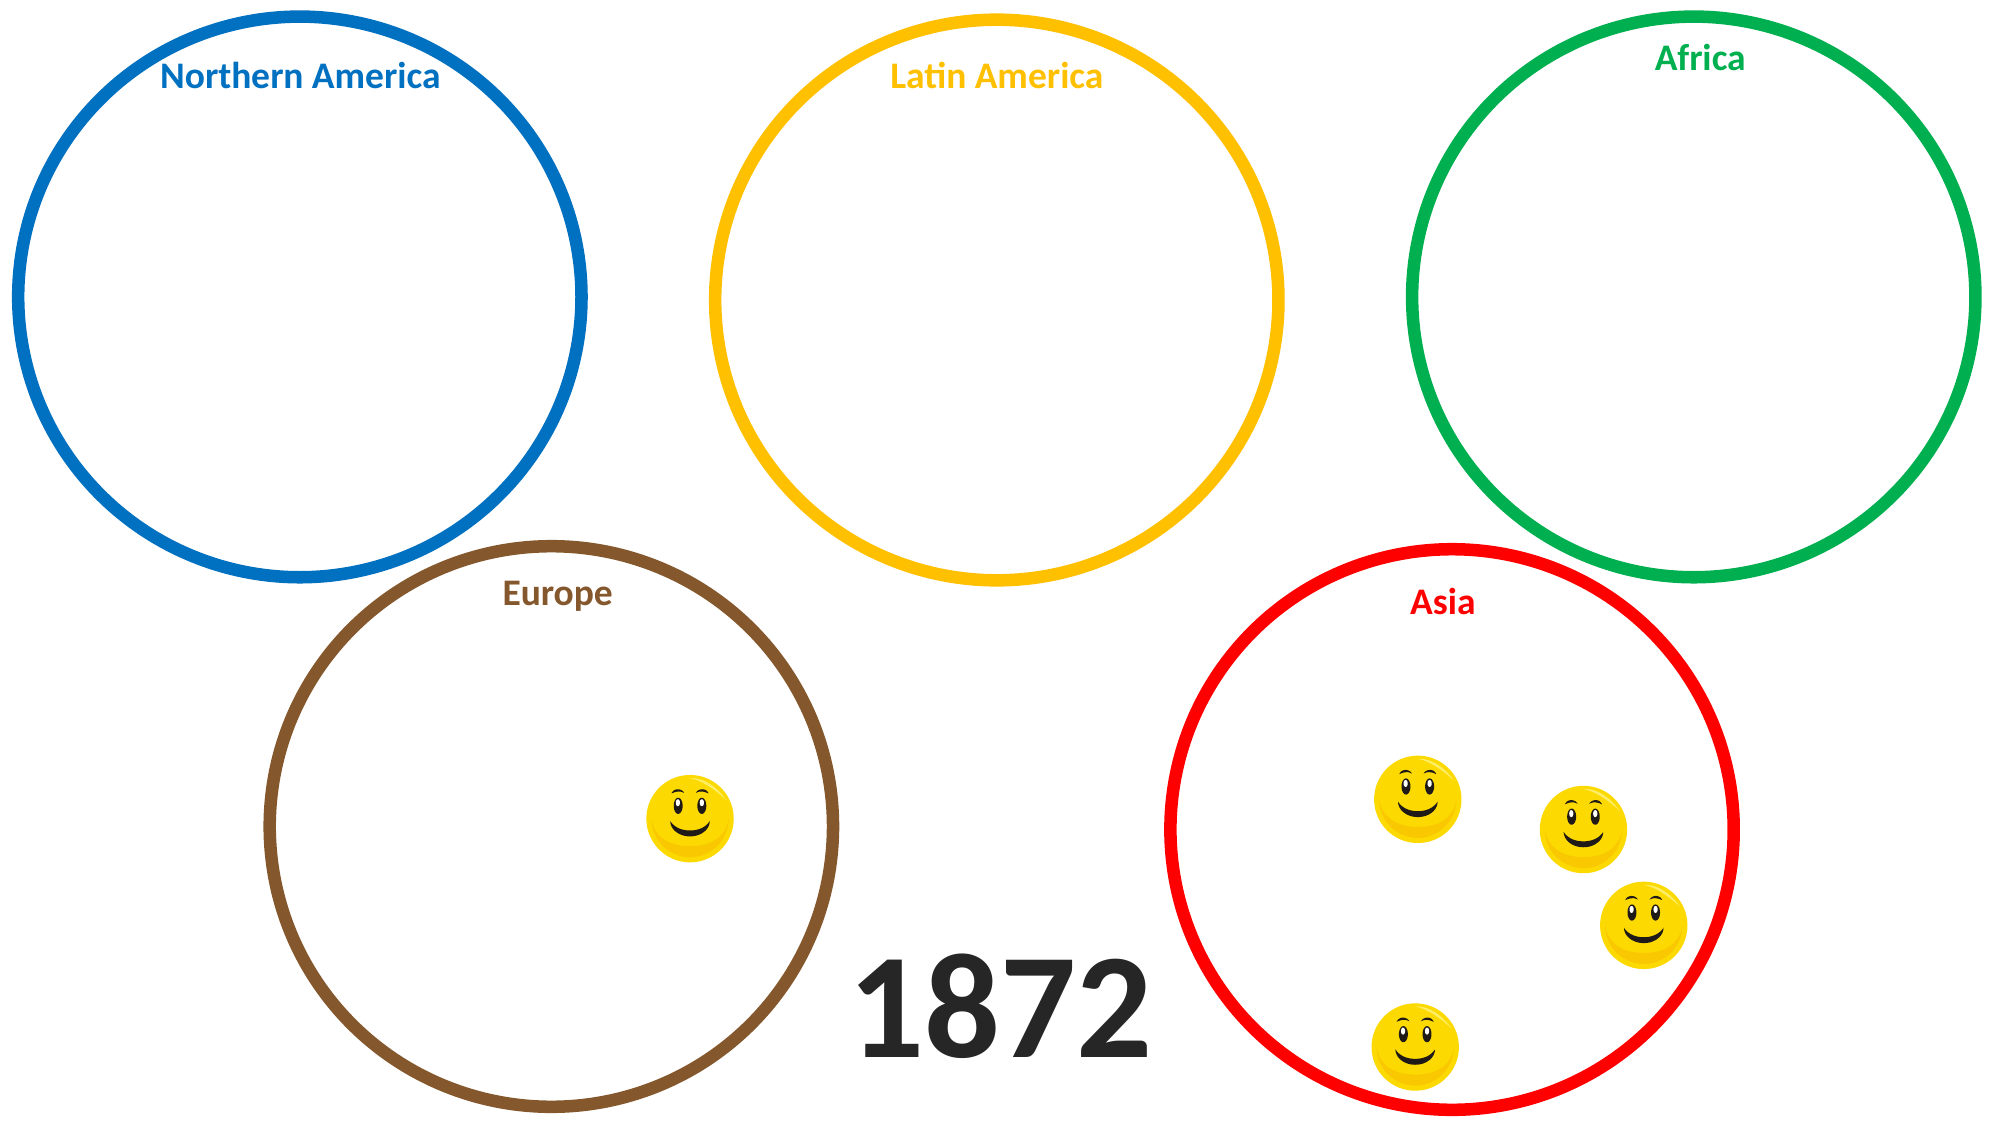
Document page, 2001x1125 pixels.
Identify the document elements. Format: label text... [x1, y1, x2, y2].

picture [646, 774, 734, 863]
picture [1371, 1003, 1459, 1091]
text_box Northern America [145, 43, 497, 104]
text_box 1872 [820, 900, 1181, 1095]
text_box [1169, 548, 1735, 1111]
text_box [17, 61, 583, 579]
text_box Africa [1640, 25, 1788, 86]
text_box Latin America [875, 43, 1122, 104]
picture [1374, 755, 1462, 843]
text_box [178, 15, 422, 43]
picture [1600, 881, 1688, 970]
text_box [268, 545, 835, 1108]
text_box [881, 18, 1112, 43]
text_box [714, 46, 1280, 582]
picture [1539, 785, 1628, 874]
text_box Asia [1395, 569, 1493, 630]
text_box [1411, 15, 1977, 579]
text_box Europe [488, 560, 647, 621]
